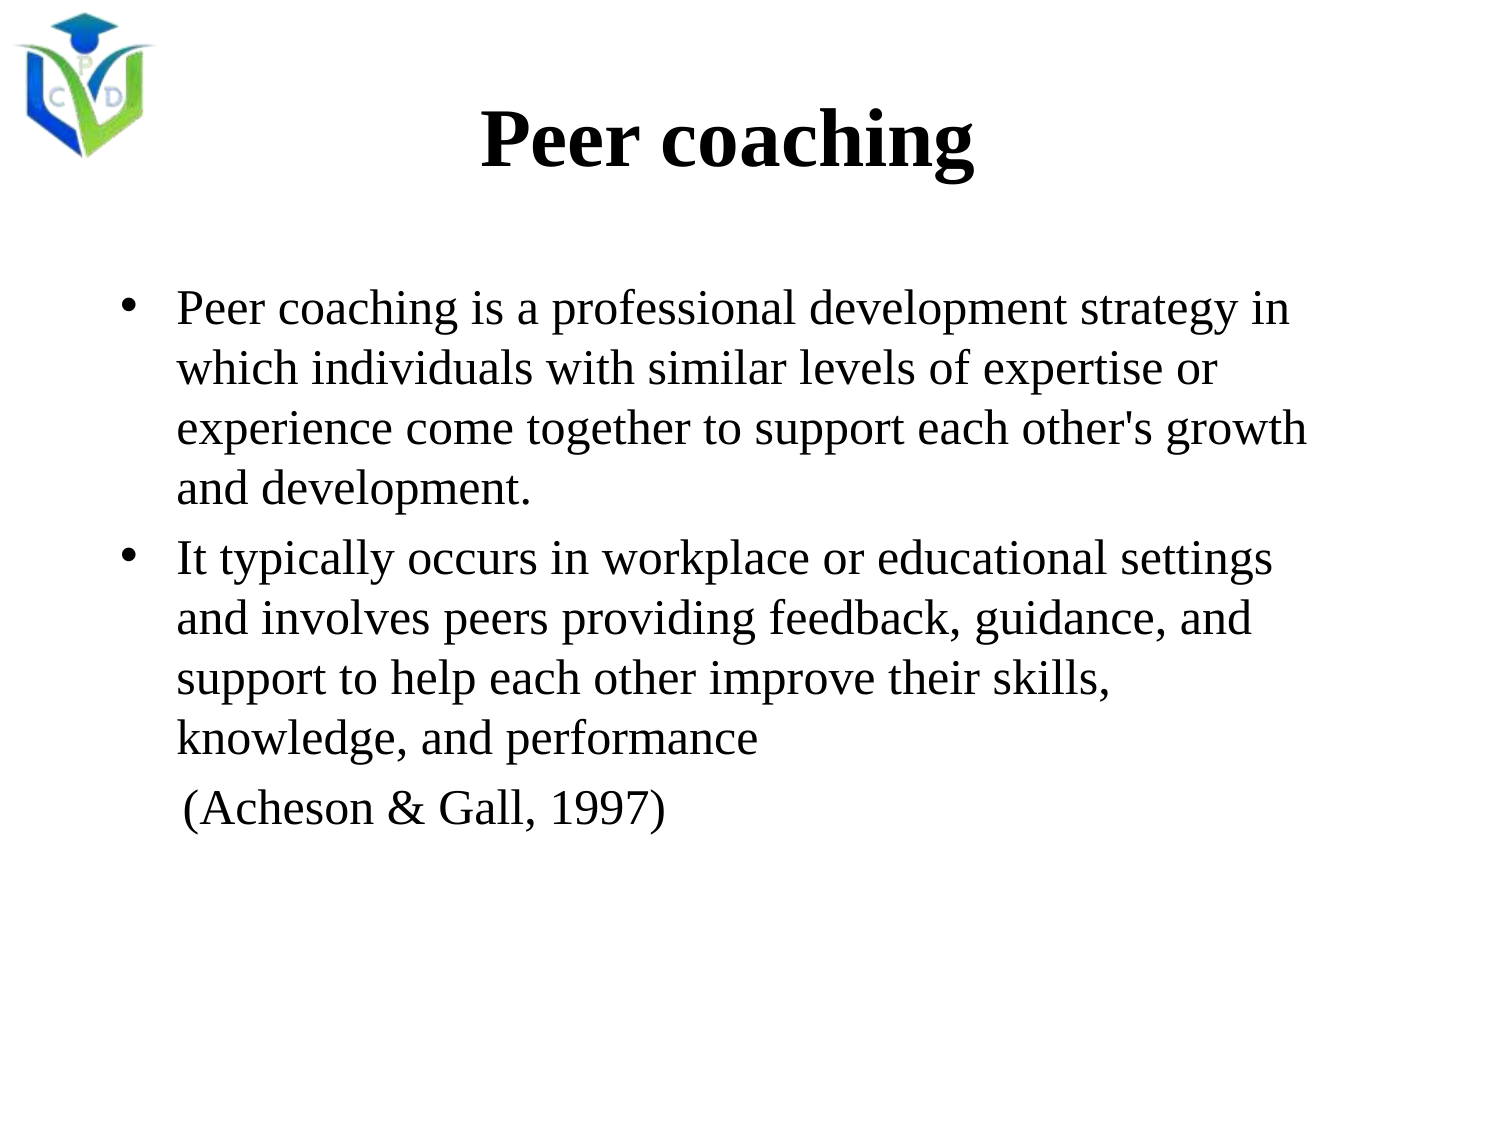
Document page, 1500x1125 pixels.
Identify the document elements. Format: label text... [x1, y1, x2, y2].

picture [12, 12, 159, 158]
list Peer coaching is a professional development strategy in which individuals with similar levels of expertise or experience come together to support each other's growth and development. It typically occurs in workplace or educational settings and involves peers providing feedback, guidance, and support to help each other improve their skills, knowledge, and performance (Acheson & Gall, 1997) [105, 266, 1360, 958]
title Peer coaching [128, 87, 1348, 180]
